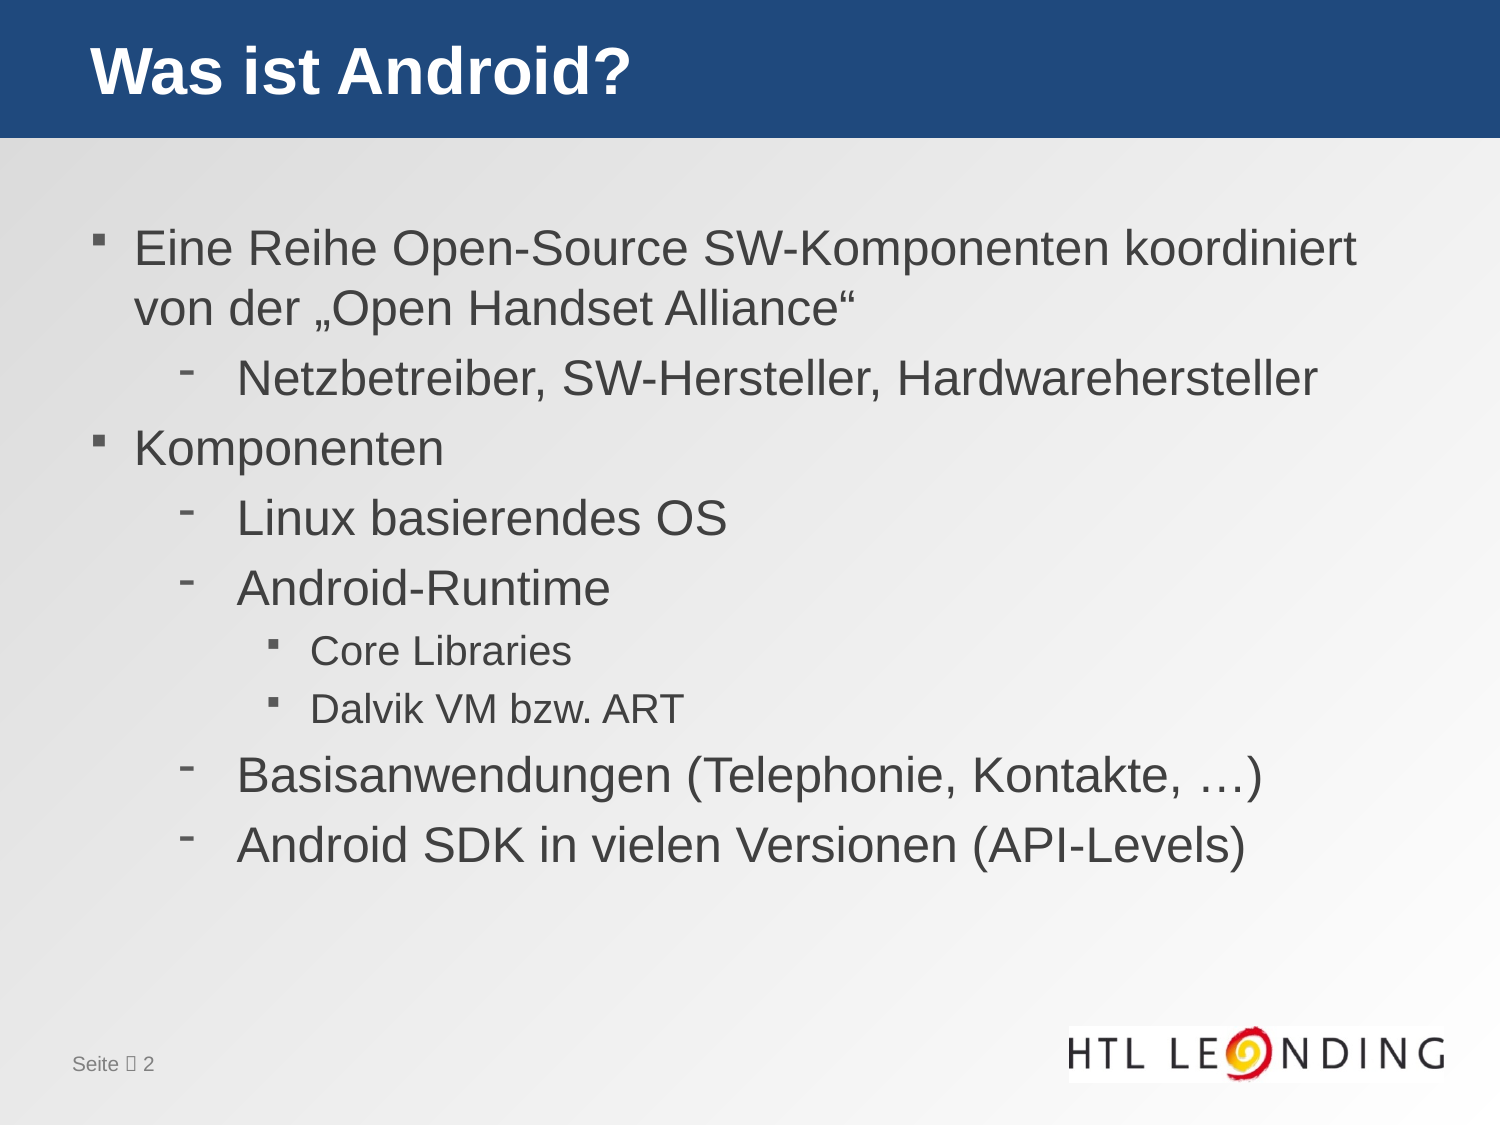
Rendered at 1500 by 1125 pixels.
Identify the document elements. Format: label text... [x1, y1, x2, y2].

list Eine Reihe Open-Source SW-Komponenten koordiniert von der „Open Handset Alliance“ Netzbetreiber, SW-Hersteller, Hardwarehersteller Komponenten Linux basierendes OS Android-Runtime Core Libraries Dalvik VM bzw. ART Basisanwendungen (Telephonie, Kontakte, …) Android SDK in vielen Versionen (API-Levels) [75, 208, 1425, 951]
picture [1069, 1026, 1444, 1083]
title Was ist Android? [75, 20, 1425, 208]
